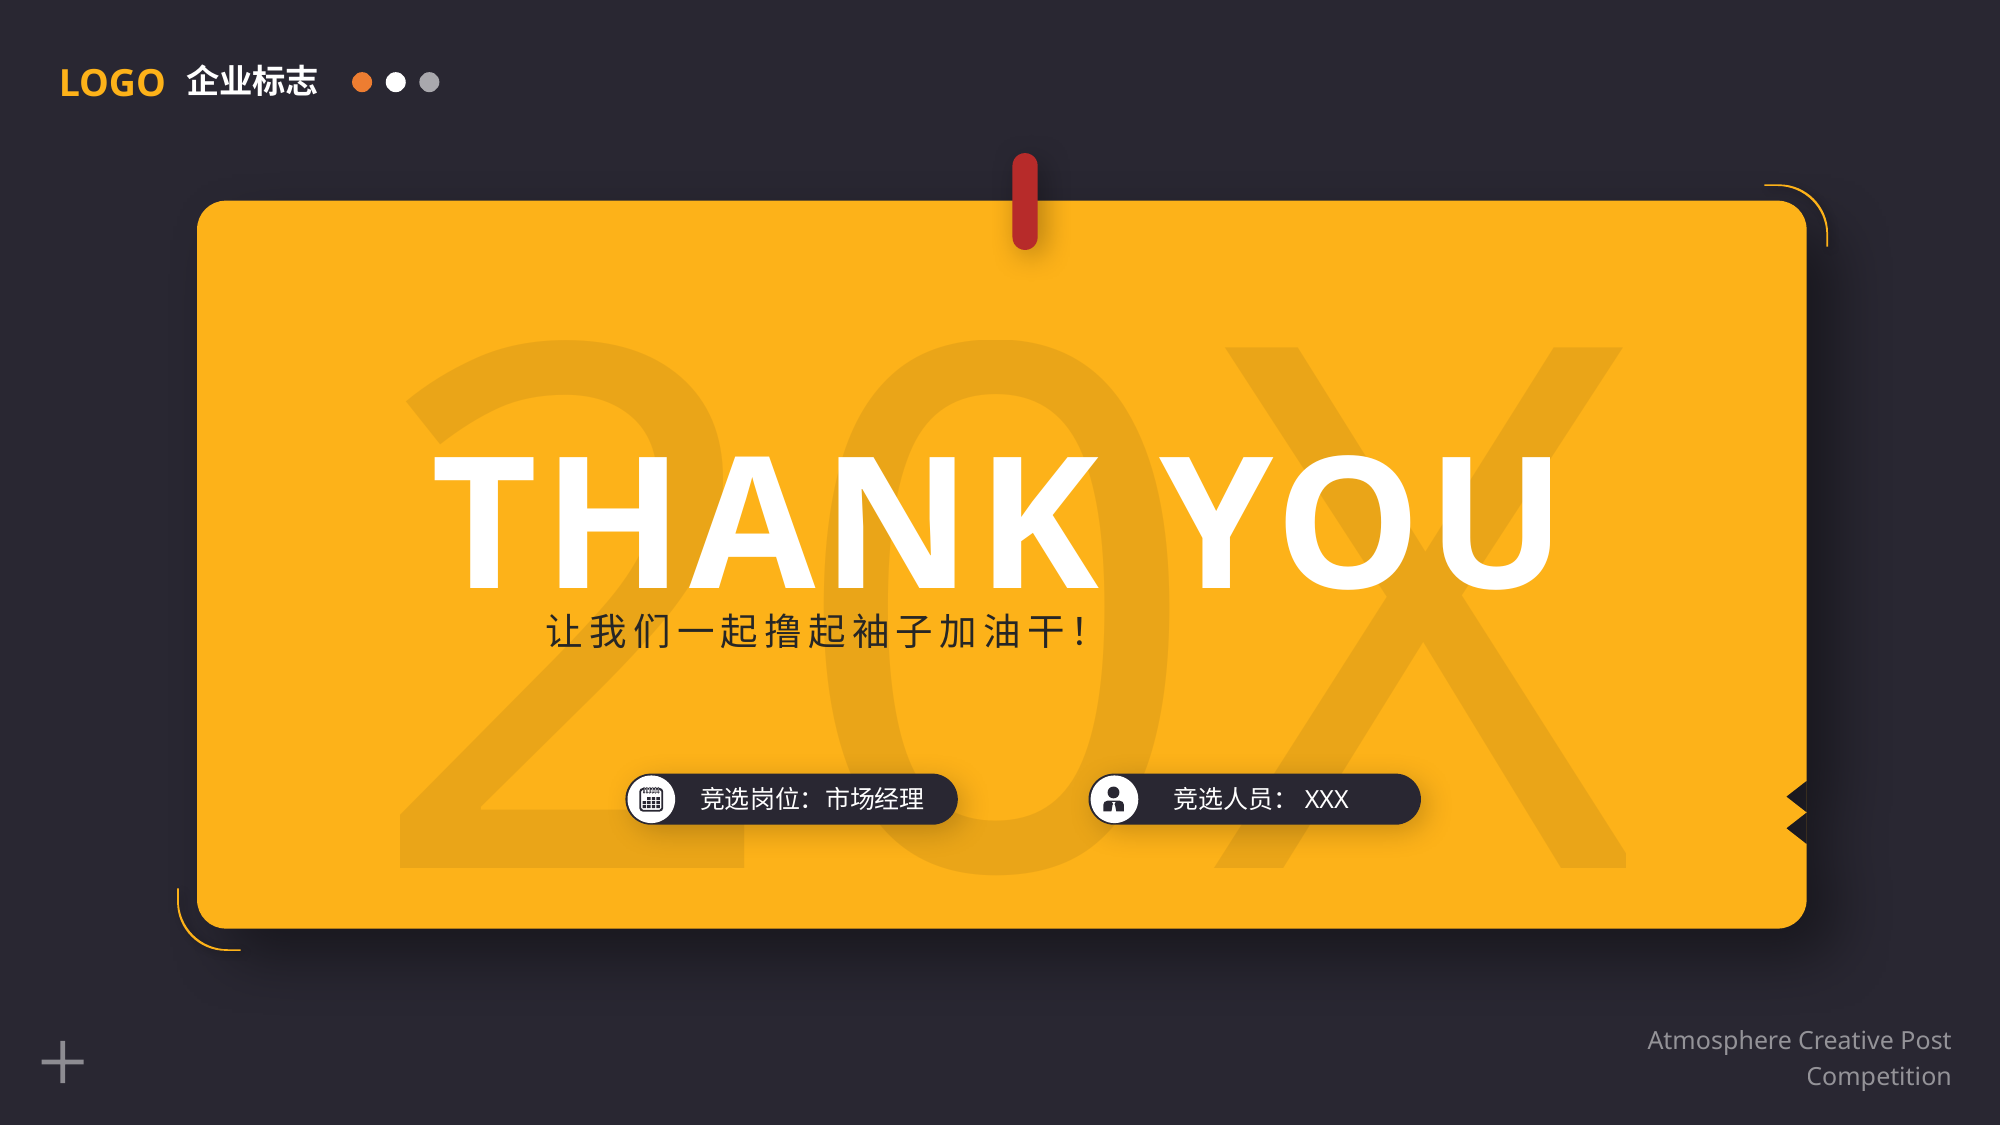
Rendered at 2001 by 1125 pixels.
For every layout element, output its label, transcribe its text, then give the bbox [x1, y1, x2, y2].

text_box [1763, 183, 1830, 248]
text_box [1089, 774, 1423, 824]
text_box 20XX [156, 134, 1856, 1125]
text_box [41, 1040, 85, 1084]
text_box Atmosphere Creative Post Competition [1520, 1014, 1968, 1094]
text_box 让我们一起撸起袖子加油干！ [534, 602, 1496, 659]
text_box [176, 887, 242, 952]
text_box [0, 0, 2000, 1125]
text_box [1011, 152, 1039, 252]
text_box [42, 51, 440, 113]
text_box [626, 774, 957, 824]
text_box THANK YOU [312, 399, 1686, 631]
